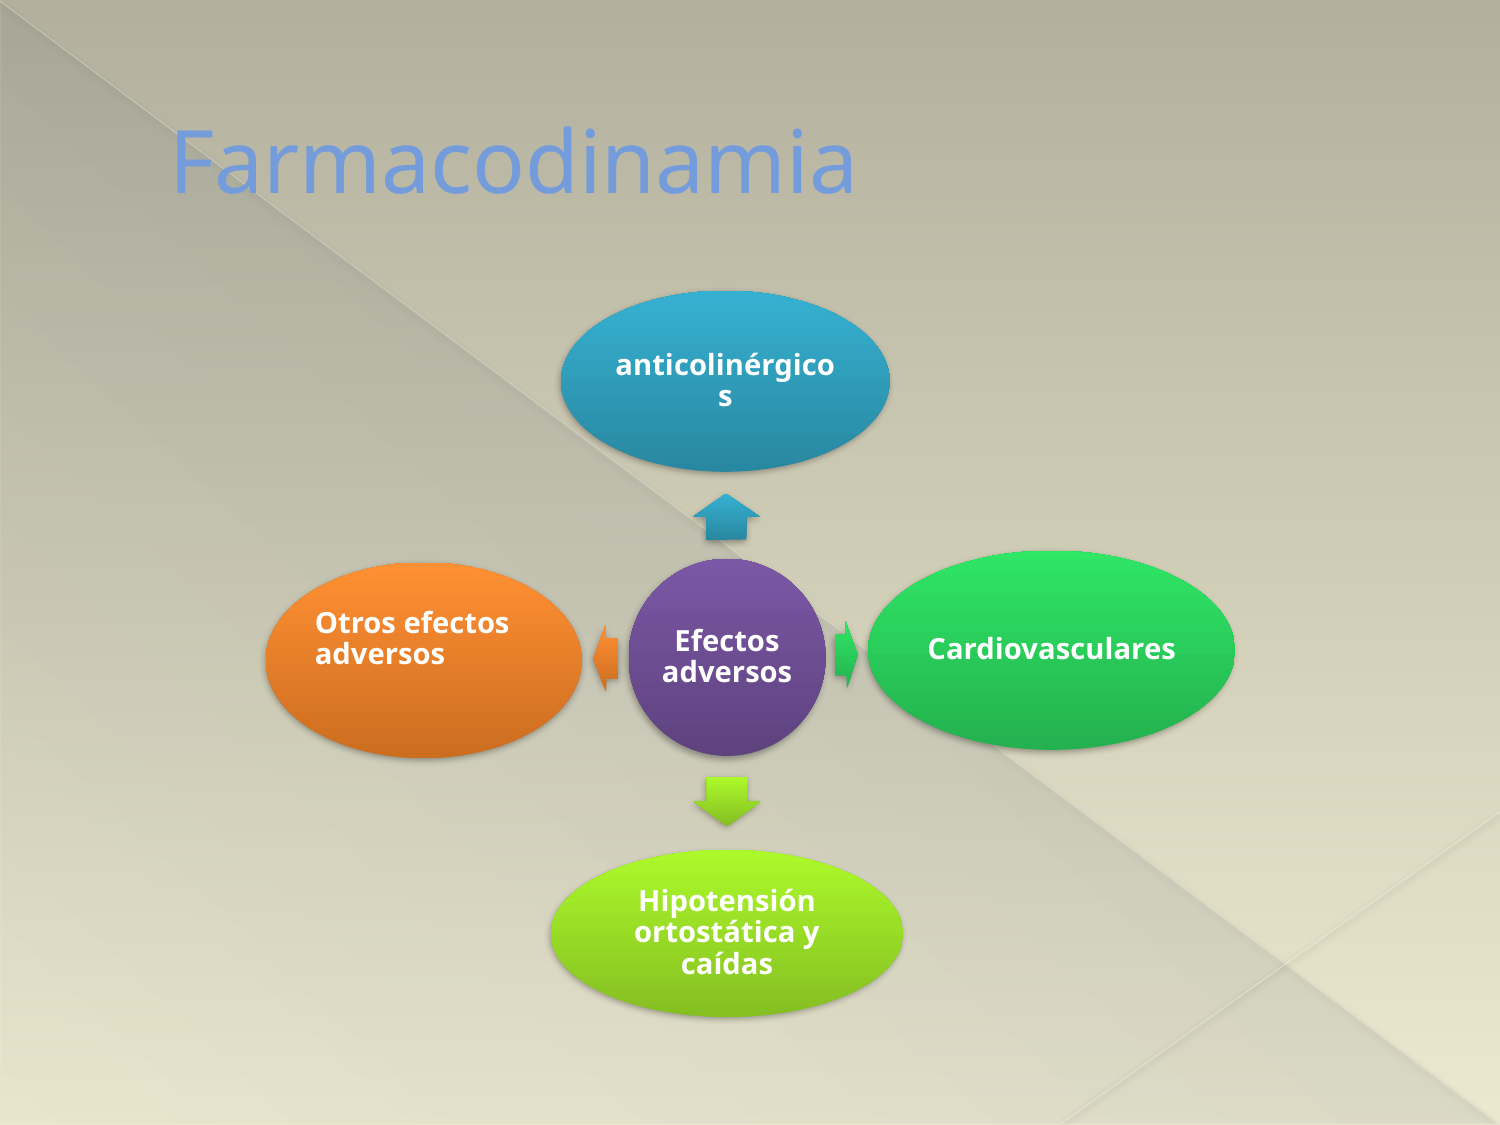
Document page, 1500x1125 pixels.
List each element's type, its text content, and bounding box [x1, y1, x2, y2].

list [64, 278, 1416, 1030]
title Farmacodinamia [75, 43, 1425, 274]
